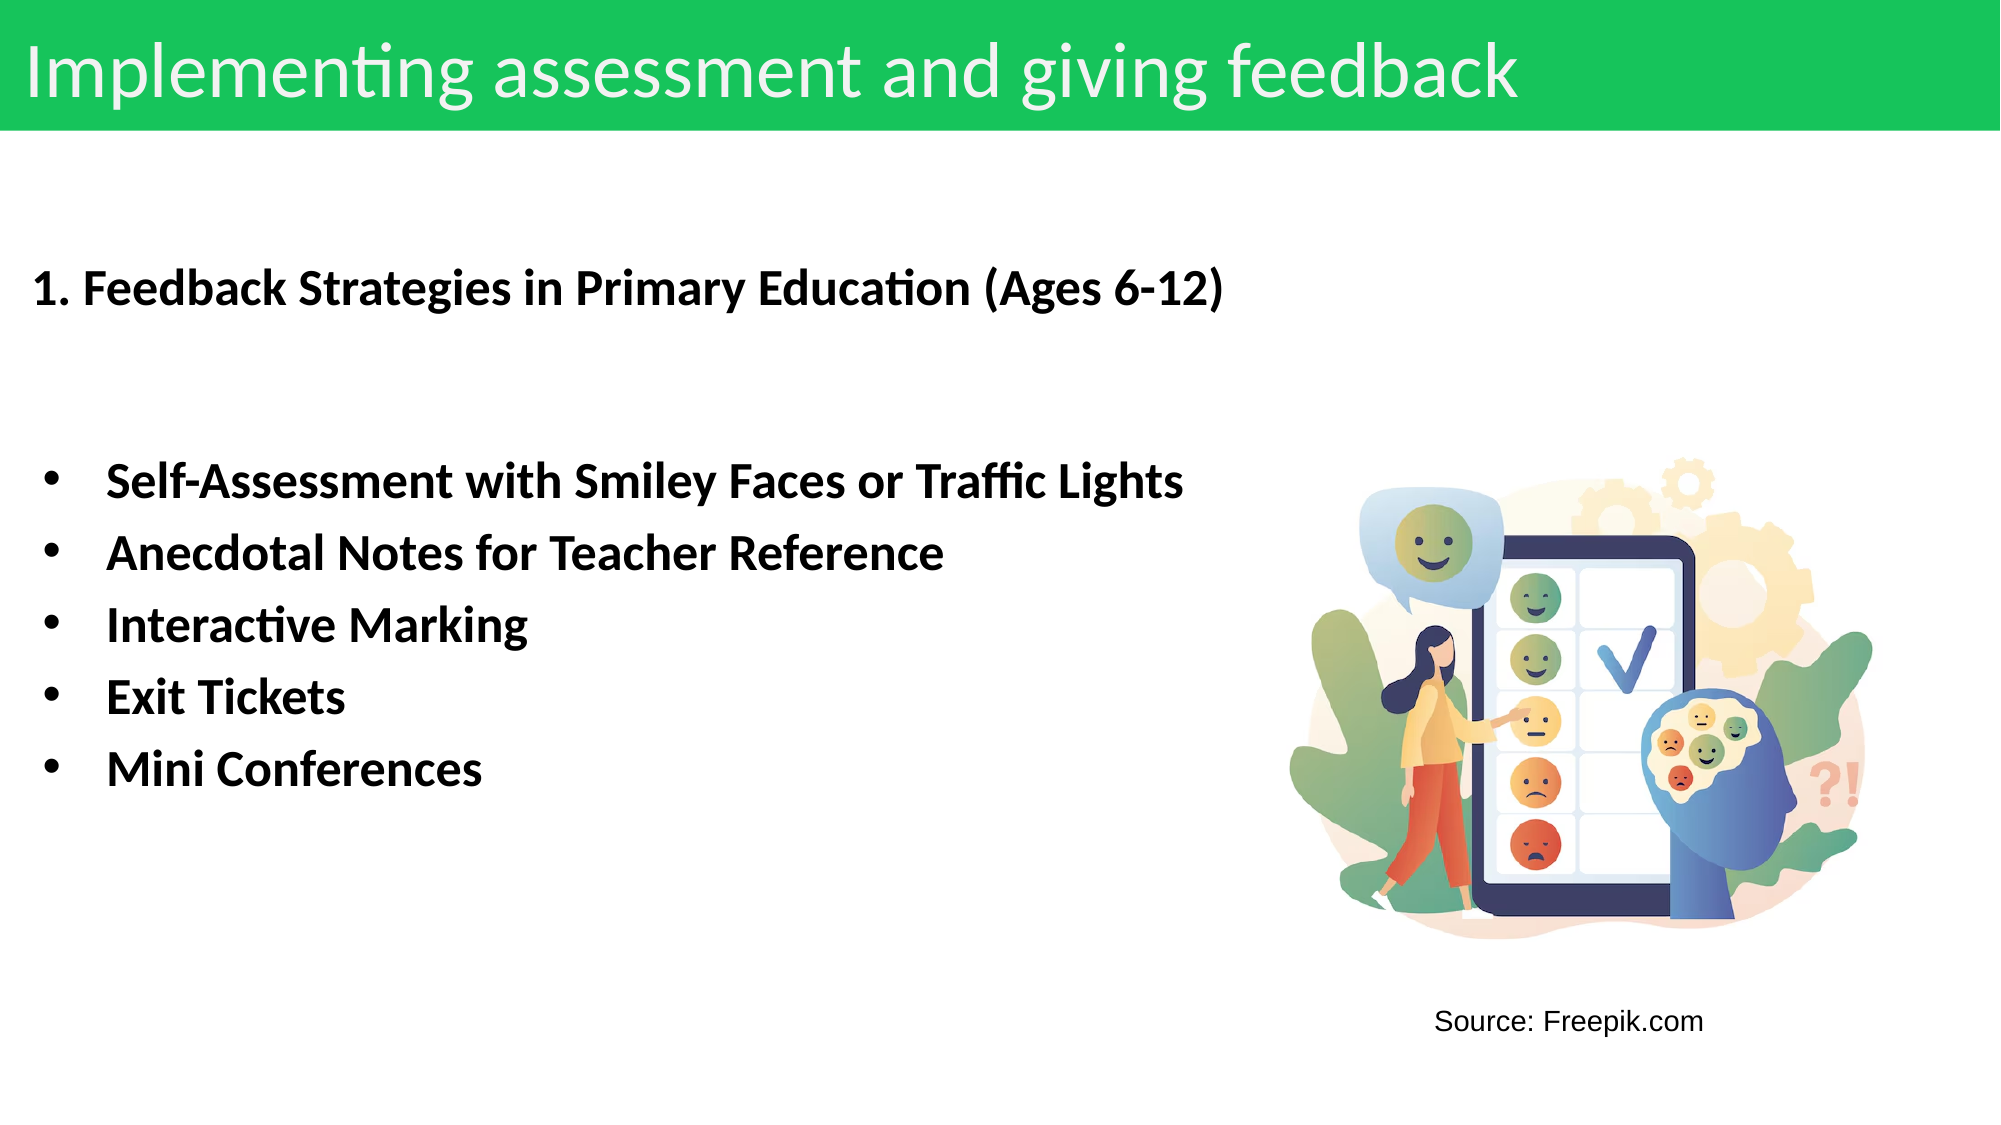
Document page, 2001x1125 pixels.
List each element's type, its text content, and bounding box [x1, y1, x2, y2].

text_box Source: Freepik.com [1419, 986, 1742, 1052]
title Implementing assessment and giving feedback [16, 13, 1976, 131]
picture [1246, 440, 1916, 967]
list 1. Feedback Strategies in Primary Education (Ages 6-12) Self-Assessment with Smiley Faces or Traffic Lights Anecdotal Notes for Teacher Reference Interactive Marking Exit Tickets Mini Conferences [16, 144, 1976, 1108]
